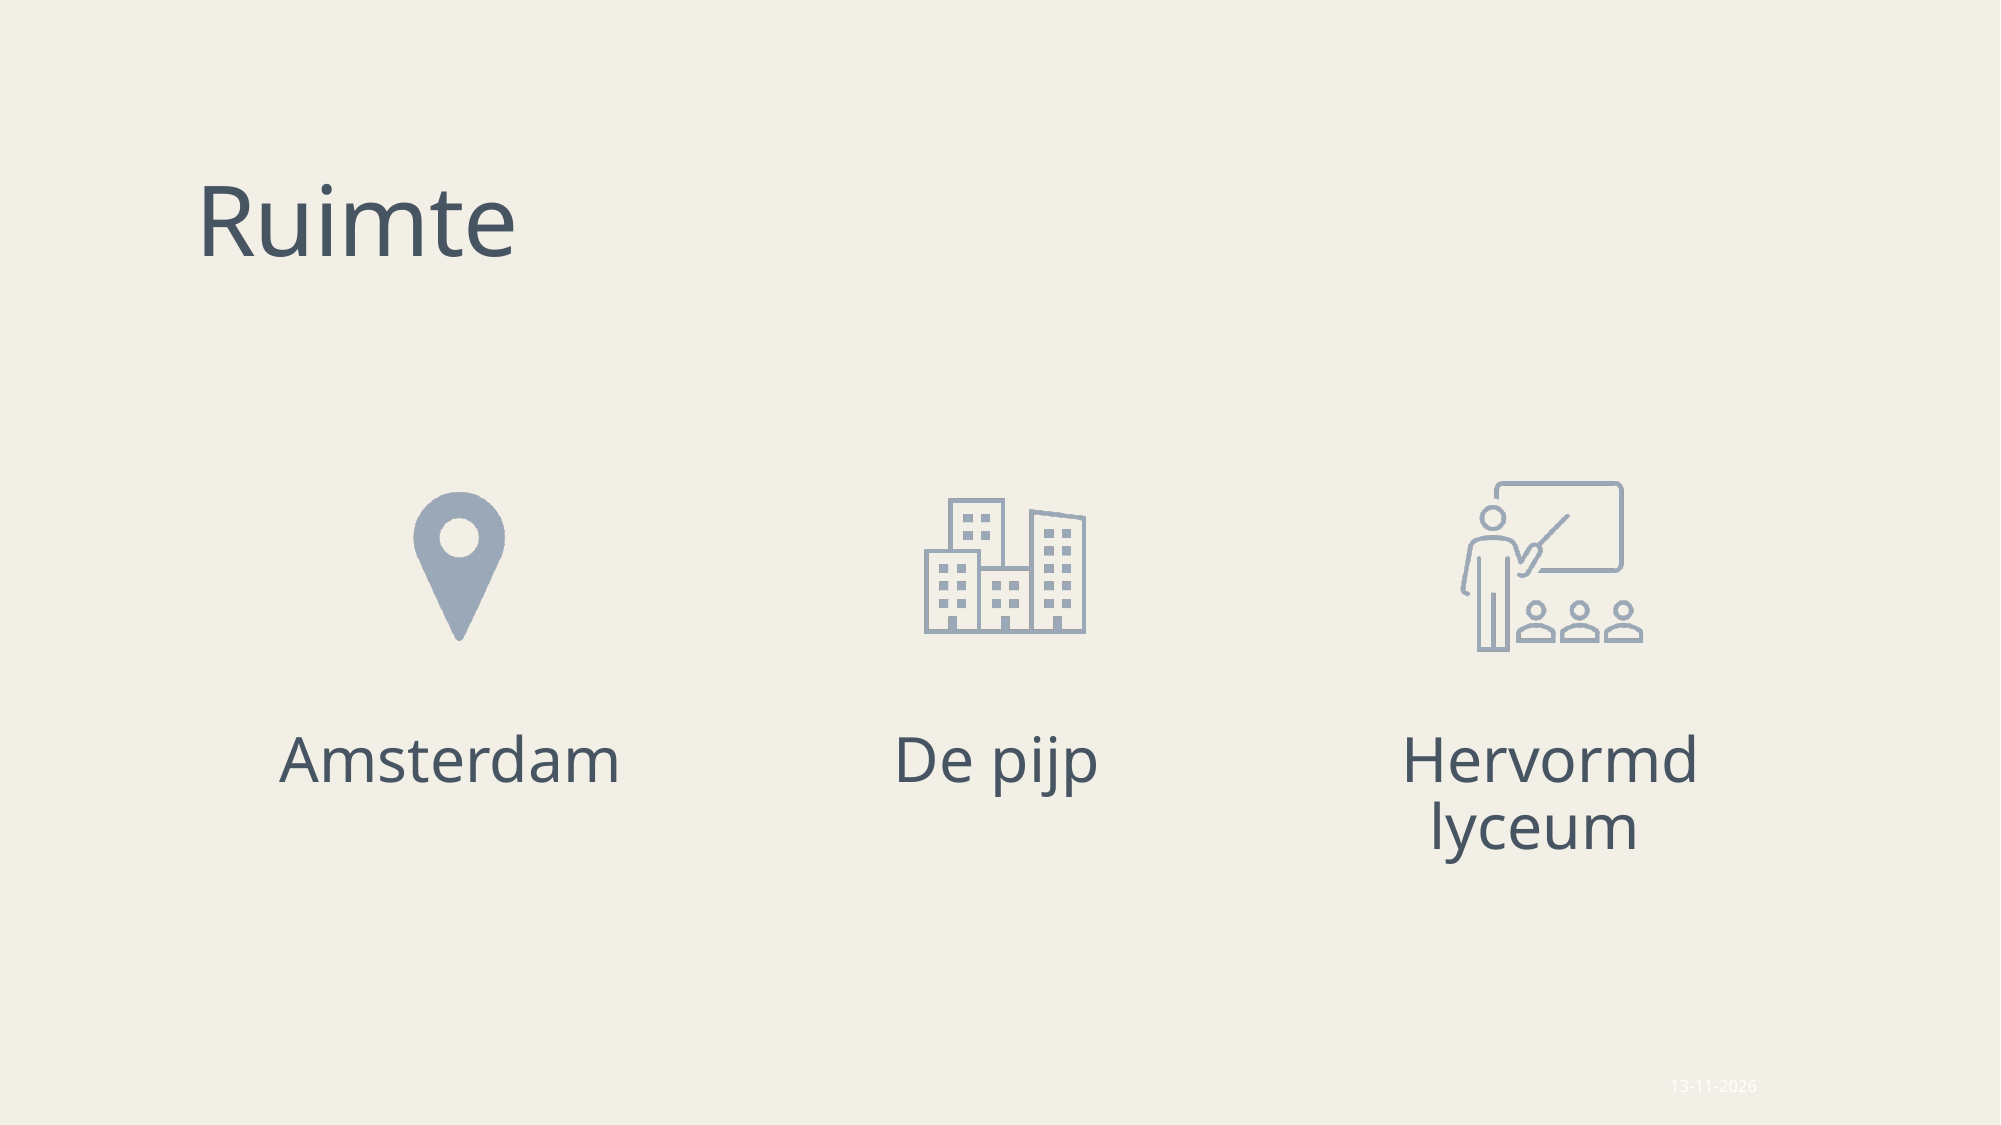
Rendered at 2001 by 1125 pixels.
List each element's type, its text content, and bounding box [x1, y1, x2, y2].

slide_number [1348, 1057, 1773, 1118]
title Ruimte [180, 47, 1830, 285]
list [179, 345, 1831, 964]
